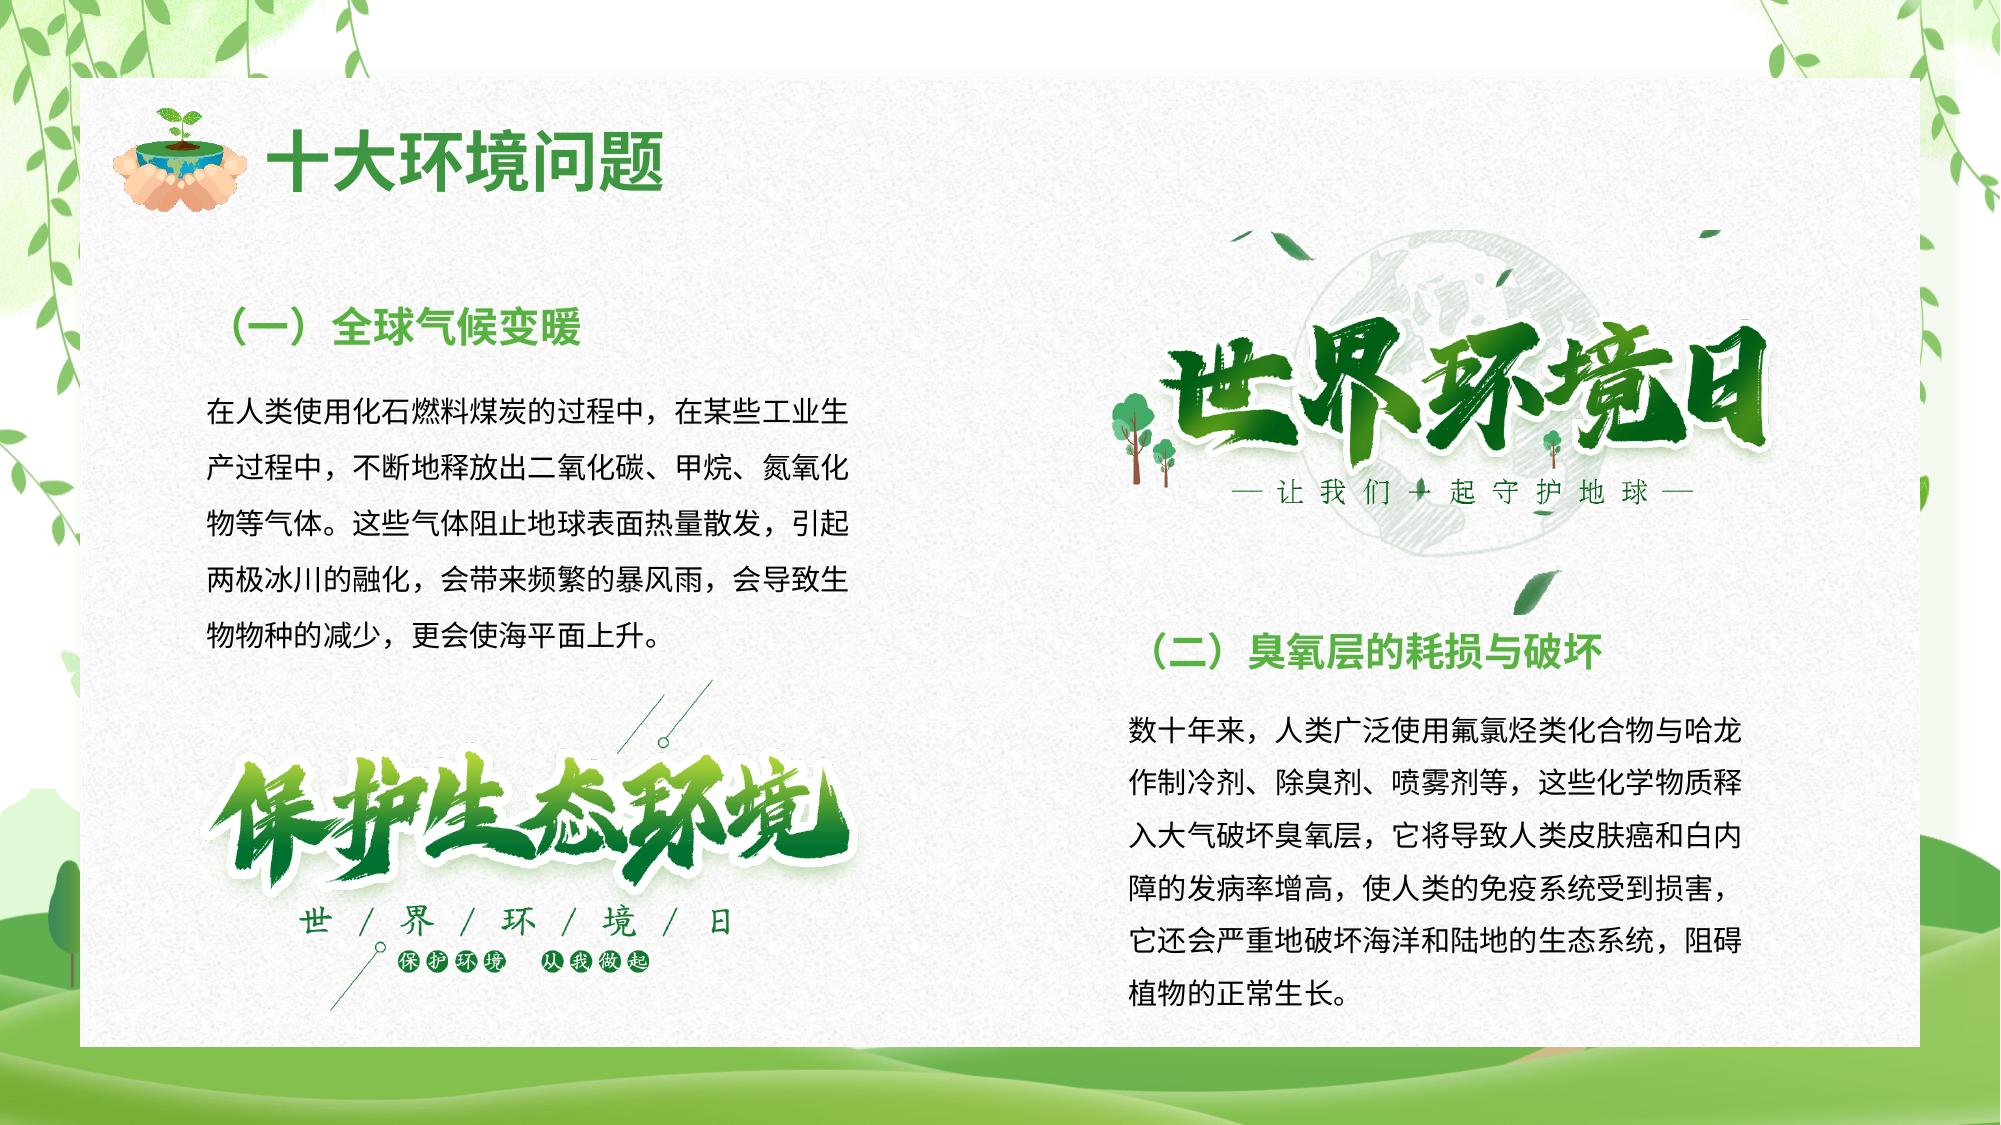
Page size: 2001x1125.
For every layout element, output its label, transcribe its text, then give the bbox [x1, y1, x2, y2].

list （一）全球气候变暖 在人类使用化石燃料煤炭的过程中，在某些工业生产过程中，不断地释放出二氧化碳、甲烷、氮氧化物等气体。这些气体阻止地球表面热量散发，引起两极冰川的融化，会带来频繁的暴风雨，会导致生物物种的减少，更会使海平面上升。 [191, 263, 871, 668]
picture [0, 0, 2000, 1125]
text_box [109, 104, 871, 218]
